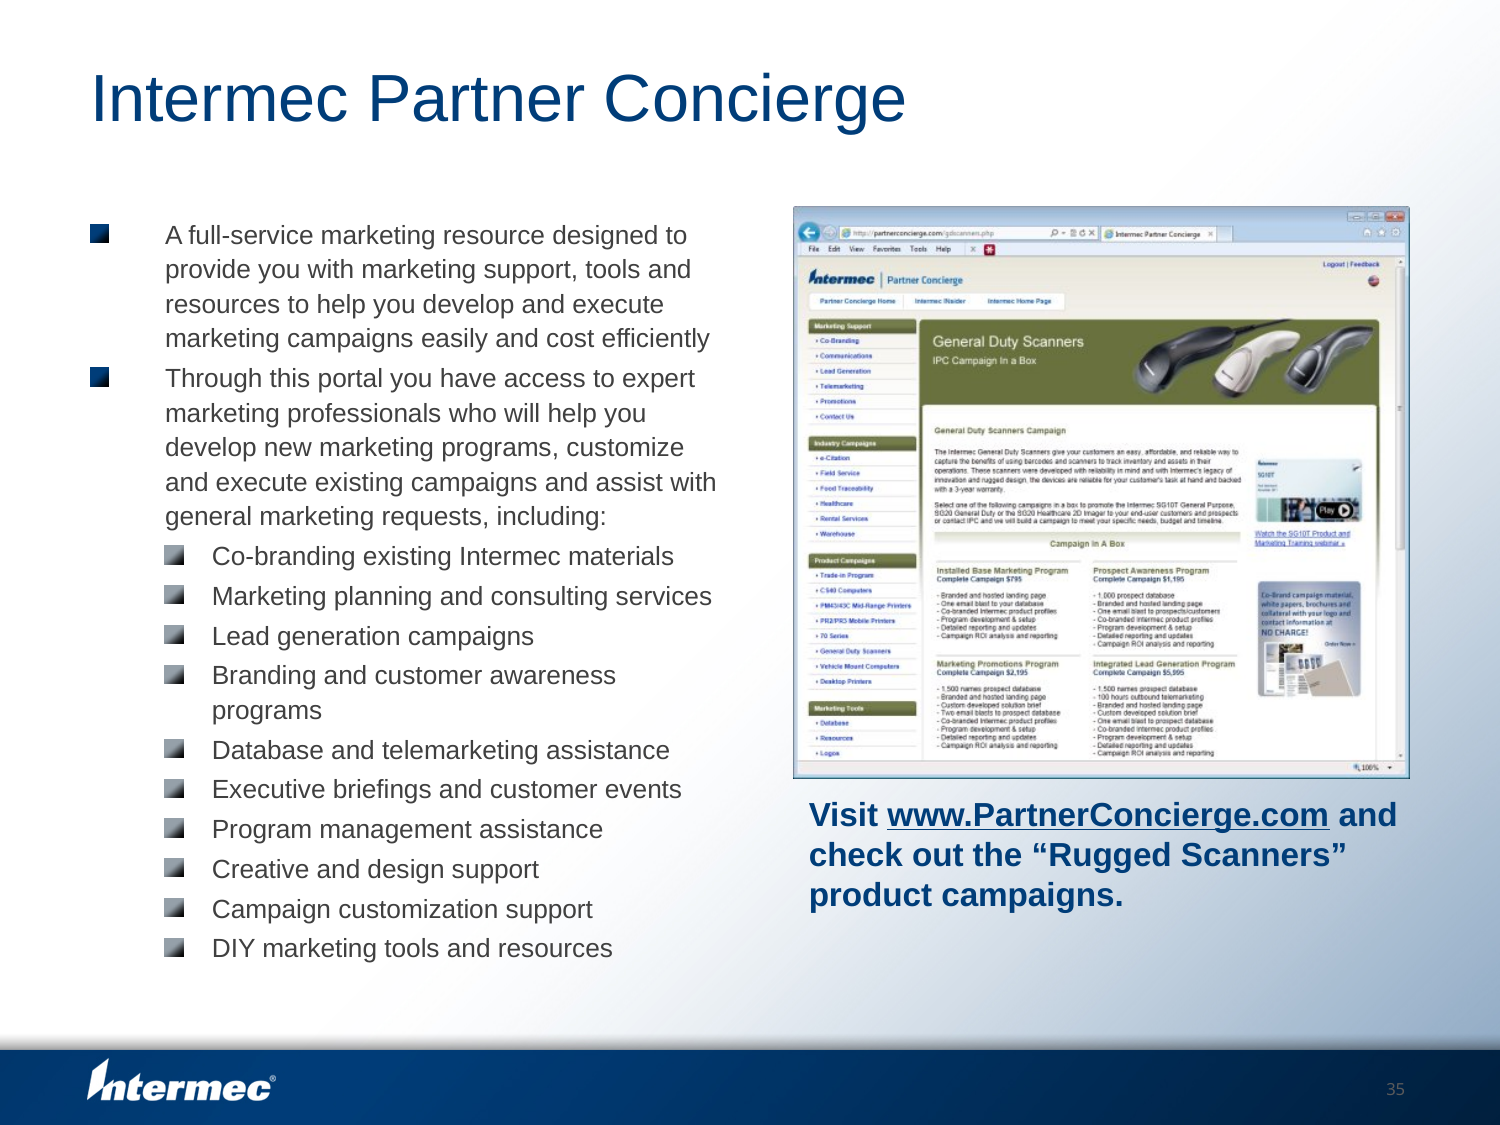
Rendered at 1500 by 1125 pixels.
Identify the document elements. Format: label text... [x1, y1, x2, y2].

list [793, 206, 1410, 779]
picture [0, 0, 1500, 1125]
list A full-service marketing resource designed to provide you with marketing support, tools and resources to help you develop and execute marketing campaigns easily and cost efficiently Through this portal you have access to expert marketing professionals who will help you develop new marketing programs, customize and execute existing campaigns and assist with general marketing requests, including: Co-branding existing Intermec materials Marketing planning and consulting services Lead generation campaigns Branding and customer awareness programs Database and telemarketing assistance Executive briefings and customer events Program management assistance Creative and design support Campaign customization support DIY marketing tools and resources [75, 207, 738, 976]
title Intermec Partner Concierge [75, 45, 1425, 145]
text_box Visit www.PartnerConcierge.com and check out the “Rugged Scanners” product campaigns. [793, 785, 1457, 971]
